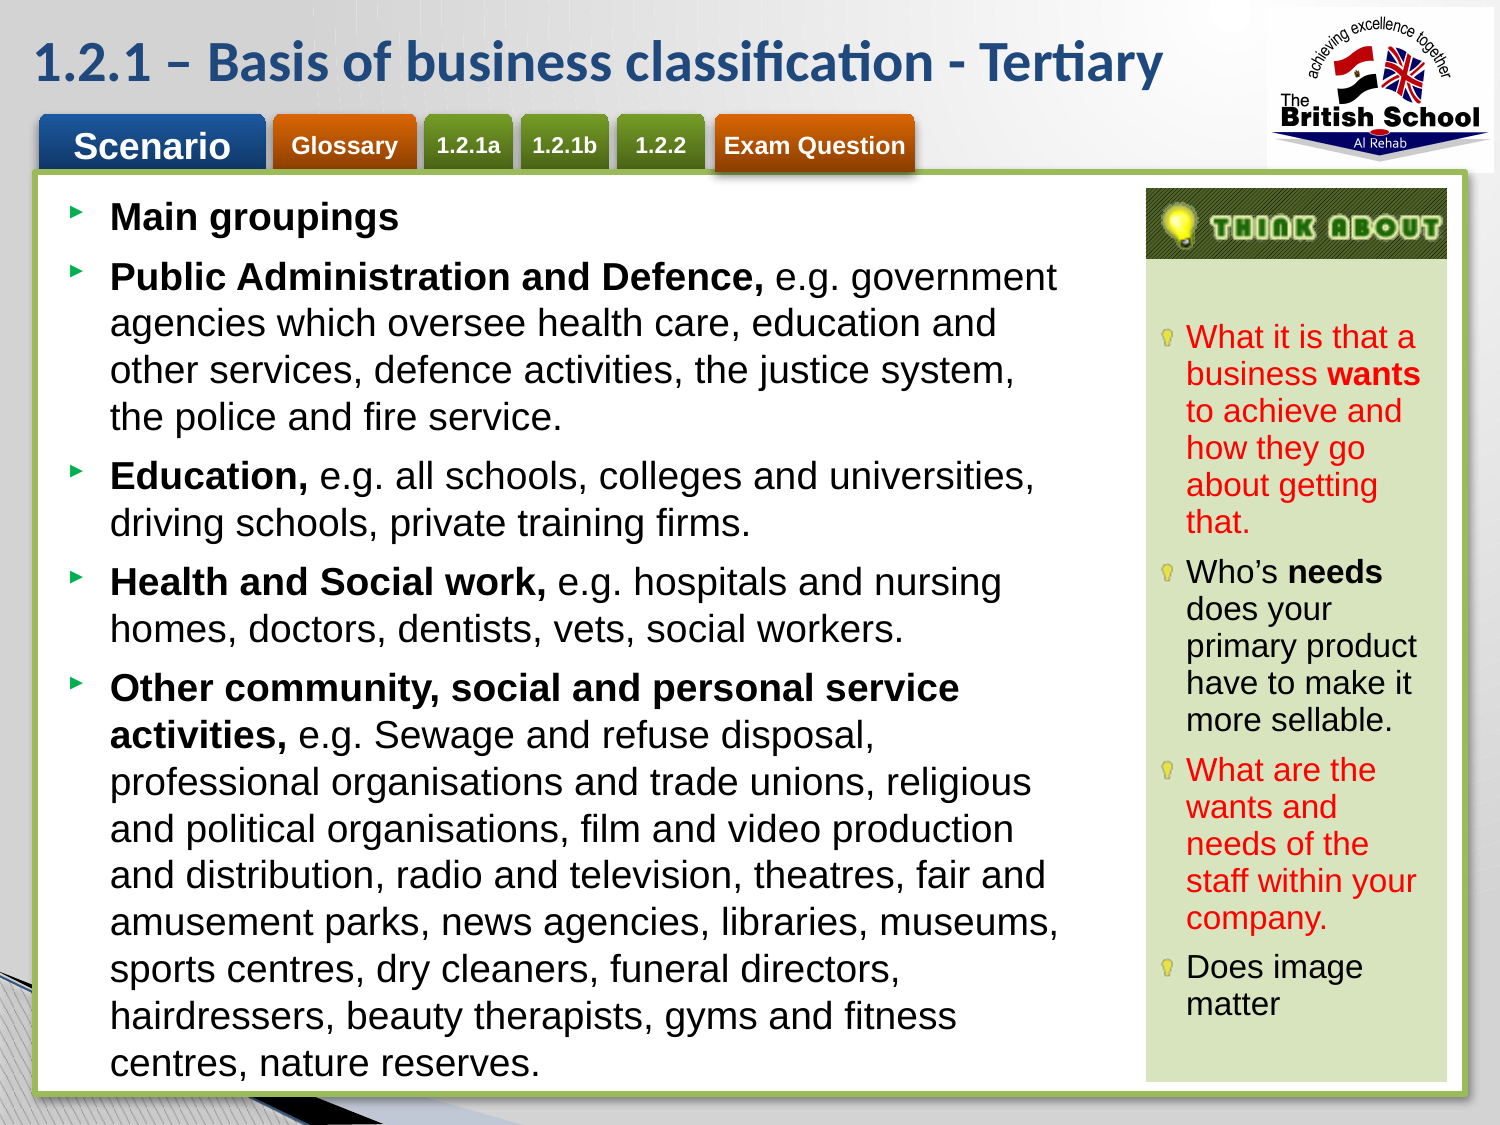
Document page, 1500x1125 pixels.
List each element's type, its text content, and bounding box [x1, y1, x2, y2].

table_cell What it is that a business wants to achieve and how they go about getting that. Who’s needs does your primary product have to make it more sellable. What are the wants and needs of the staff within your company. Does image matter [1146, 259, 1447, 1082]
table_header [1146, 188, 1447, 259]
picture [1157, 757, 1177, 782]
title 1.2.1 – Basis of business classification - Tertiary [17, 7, 1294, 110]
picture [1157, 955, 1177, 979]
picture [1157, 560, 1177, 584]
picture [281, 1114, 303, 1125]
list Main groupings Public Administration and Defence, e.g. government agencies which oversee health care, education and other services, defence activities, the justice system, the police and fire service. Education, e.g. all schools, colleges and universities, driving schools, private training firms. Health and Social work, e.g. hospitals and nursing homes, doctors, dentists, vets, social workers. Other community, social and personal service activities, e.g. Sewage and refuse disposal, professional organisations and trade unions, religious and political organisations, film and video production and distribution, radio and television, theatres, fair and amusement parks, news agencies, libraries, museums, sports centres, dry cleaners, funeral directors, hairdressers, beauty therapists, gyms and fitness centres, nature reserves. [53, 184, 1093, 976]
picture [1157, 325, 1177, 349]
picture [1159, 199, 1448, 255]
picture [1267, 7, 1495, 173]
